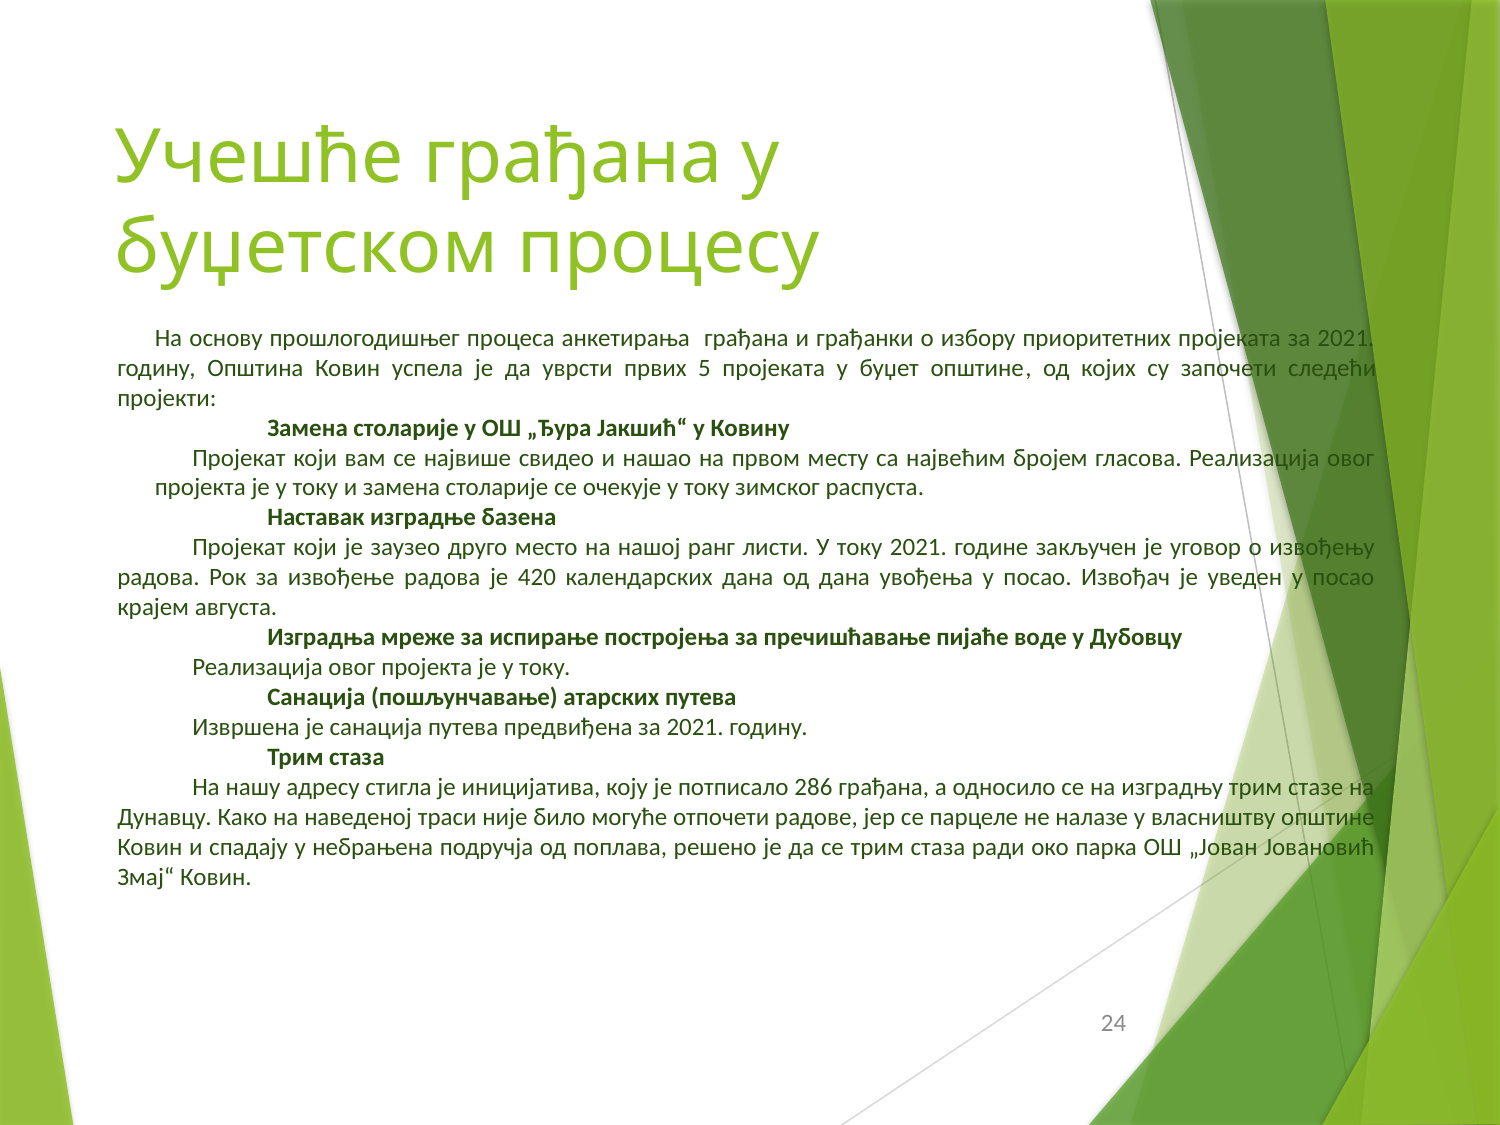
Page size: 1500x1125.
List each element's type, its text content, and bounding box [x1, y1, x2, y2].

list [250, 898, 1315, 1016]
slide_number 24 [1057, 991, 1142, 1051]
text_box На основу прошлогодишњег процеса анкетирања грађана и грађанки о избору приоритетних пројеката за 2021. годину, Општина Ковин успела је да уврсти првих 5 пројеката у буџет општине, од којих су започети следећи пројекти: Замена столарије у ОШ „Ђура Јакшић“ у Ковину Пројекат који вам се највише свидео и нашао на првом месту са највећим бројем гласова. Реализација овог пројекта је у току и замена столарије се очекује у току зимског распуста. Наставак изградње базена Пројекат који је заузео друго место на нашој ранг листи. У току 2021. године закључен је уговор о извођењу радова. Рок за извођење радова је 420 календарских дана од дана увођења у посао. Извођач је уведен у посао крајем августа. Изградња мреже за испирање постројења за пречишћавање пијаће воде у Дубовцу Реализација овог пројекта је у току. Санација (пошљунчавање) атарских путева Извршена је санација путева предвиђена за 2021. годину. Трим стаза На нашу адресу стигла је иницијатива, коју је потписало 286 грађана, а односило се на изградњу трим стазе на Дунавцу. Како на наведеној траси није било могуће отпочети радове, јер се парцеле не налазе у власништву општине Ковин и спадају у небрањена подручја од поплава, решено је да се трим стаза ради око парка ОШ „Јован Јовановић Змај“ Ковин. [102, 313, 1392, 898]
title Учешће грађана у буџетском процесу [99, 99, 1142, 317]
